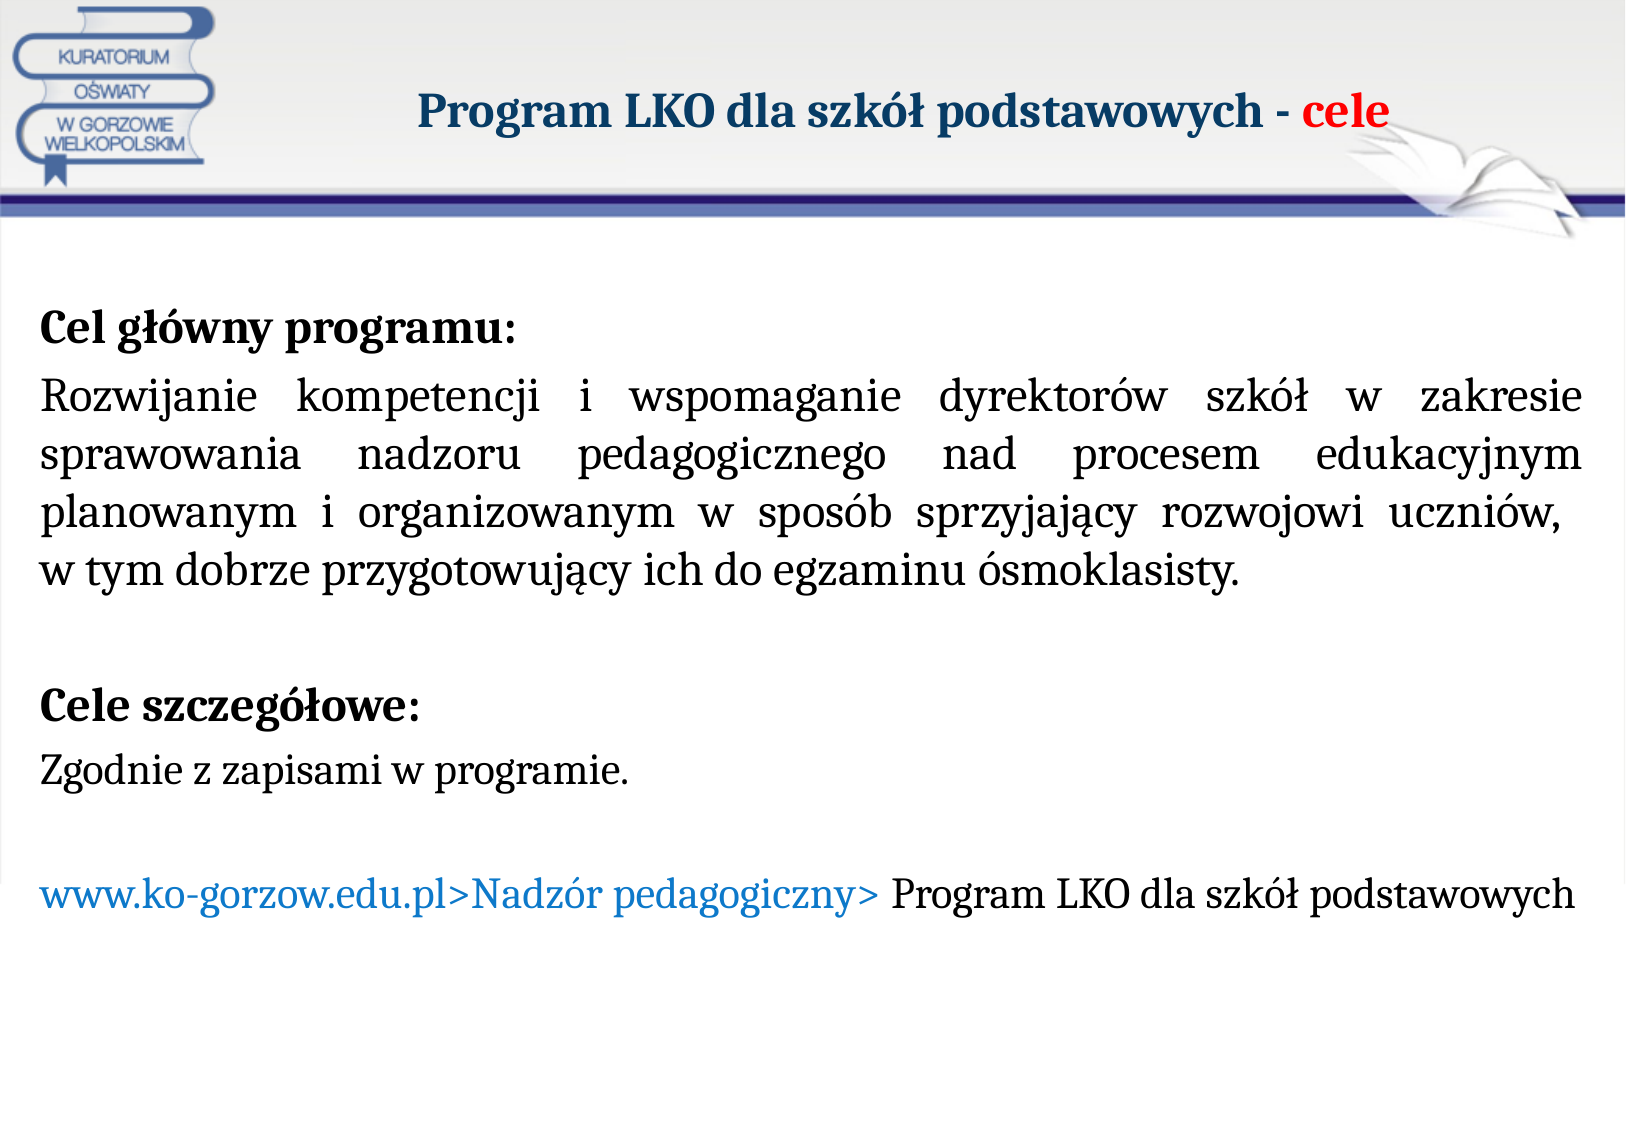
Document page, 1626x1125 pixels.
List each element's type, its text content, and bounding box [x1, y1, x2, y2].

title Program LKO dla szkół podstawowych - cele [221, 30, 1587, 184]
list Cel główny programu: Rozwijanie kompetencji i wspomaganie dyrektorów szkół w zakresie sprawowania nadzoru pedagogicznego nad procesem edukacyjnym planowanym i organizowanym w sposób sprzyjający rozwojowi uczniów, w tym dobrze przygotowujący ich do egzaminu ósmoklasisty. Cele szczegółowe: Zgodnie z zapisami w programie. www.ko-gorzow.edu.pl>Nadzór pedagogiczny> Program LKO dla szkół podstawowych [25, 234, 1600, 938]
picture [0, 0, 1626, 1125]
